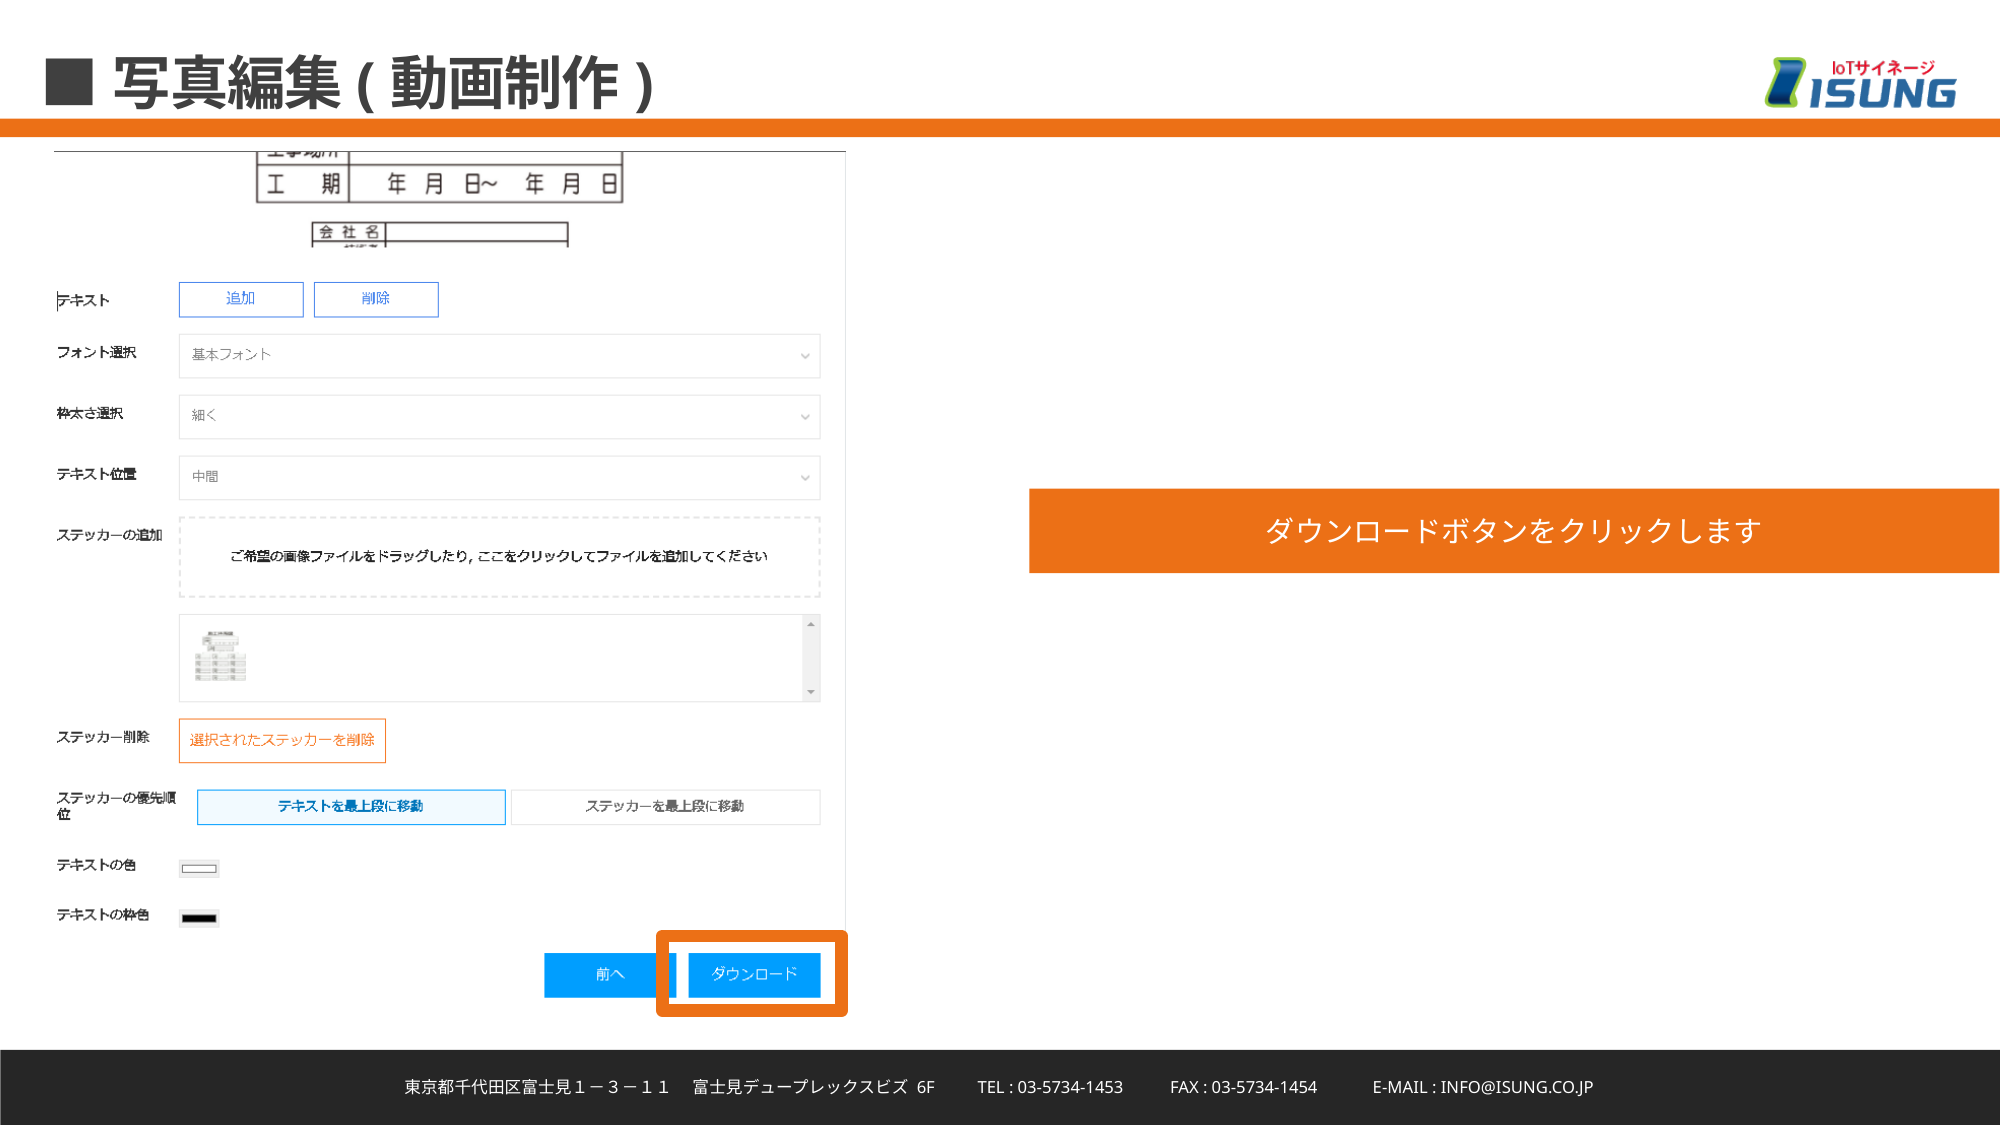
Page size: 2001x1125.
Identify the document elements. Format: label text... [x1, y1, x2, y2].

text_box 東京都千代田区富士見１－３－１１ 富士見デュープレックスビズ 6F TEL : 03-5734-1453 FAX : 03-5734-1454 E-Mail : info@isung.co.jp [0, 1067, 2000, 1110]
text_box ■写真編集(動画制作) [25, 46, 1722, 117]
picture [1764, 56, 1957, 109]
text_box [0, 117, 2000, 138]
picture [54, 151, 846, 1016]
text_box ダウンロードボタンをクリックします [1027, 486, 2000, 575]
